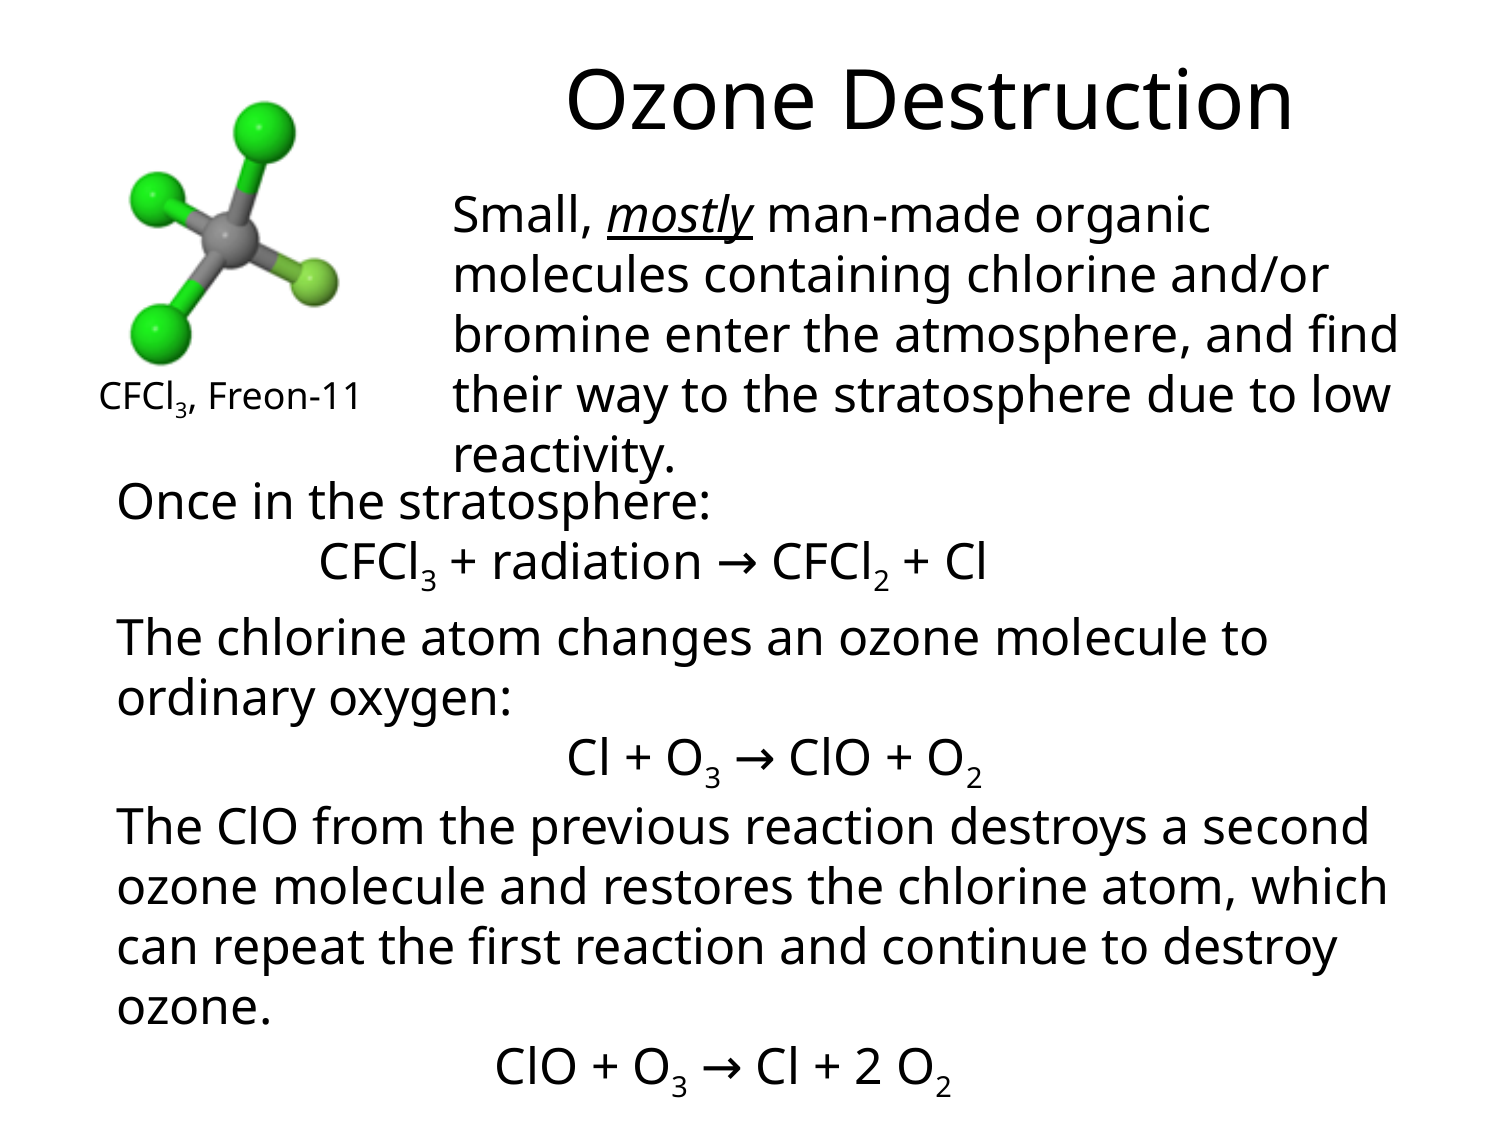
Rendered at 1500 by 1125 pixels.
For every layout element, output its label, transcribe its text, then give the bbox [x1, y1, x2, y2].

text_box The ClO from the previous reaction destroys a second ozone molecule and restores the chlorine atom, which can repeat the first reaction and continue to destroy ozone. ClO + O3 → Cl + 2 O2 [101, 787, 1438, 1111]
text_box The chlorine atom changes an ozone molecule to ordinary oxygen: Cl + O3 → ClO + O2 [101, 598, 1415, 787]
text_box Once in the stratosphere: CFCl3 + radiation → CFCl2 + Cl [101, 462, 1413, 598]
text_box Small, mostly man-made organic molecules containing chlorine and/or bromine enter the atmosphere, and find their way to the stratosphere due to low reactivity. [437, 174, 1463, 490]
picture [74, 95, 388, 376]
text_box CFCl3, Freon-11 [83, 383, 379, 431]
title Ozone Destruction [443, 24, 1419, 168]
